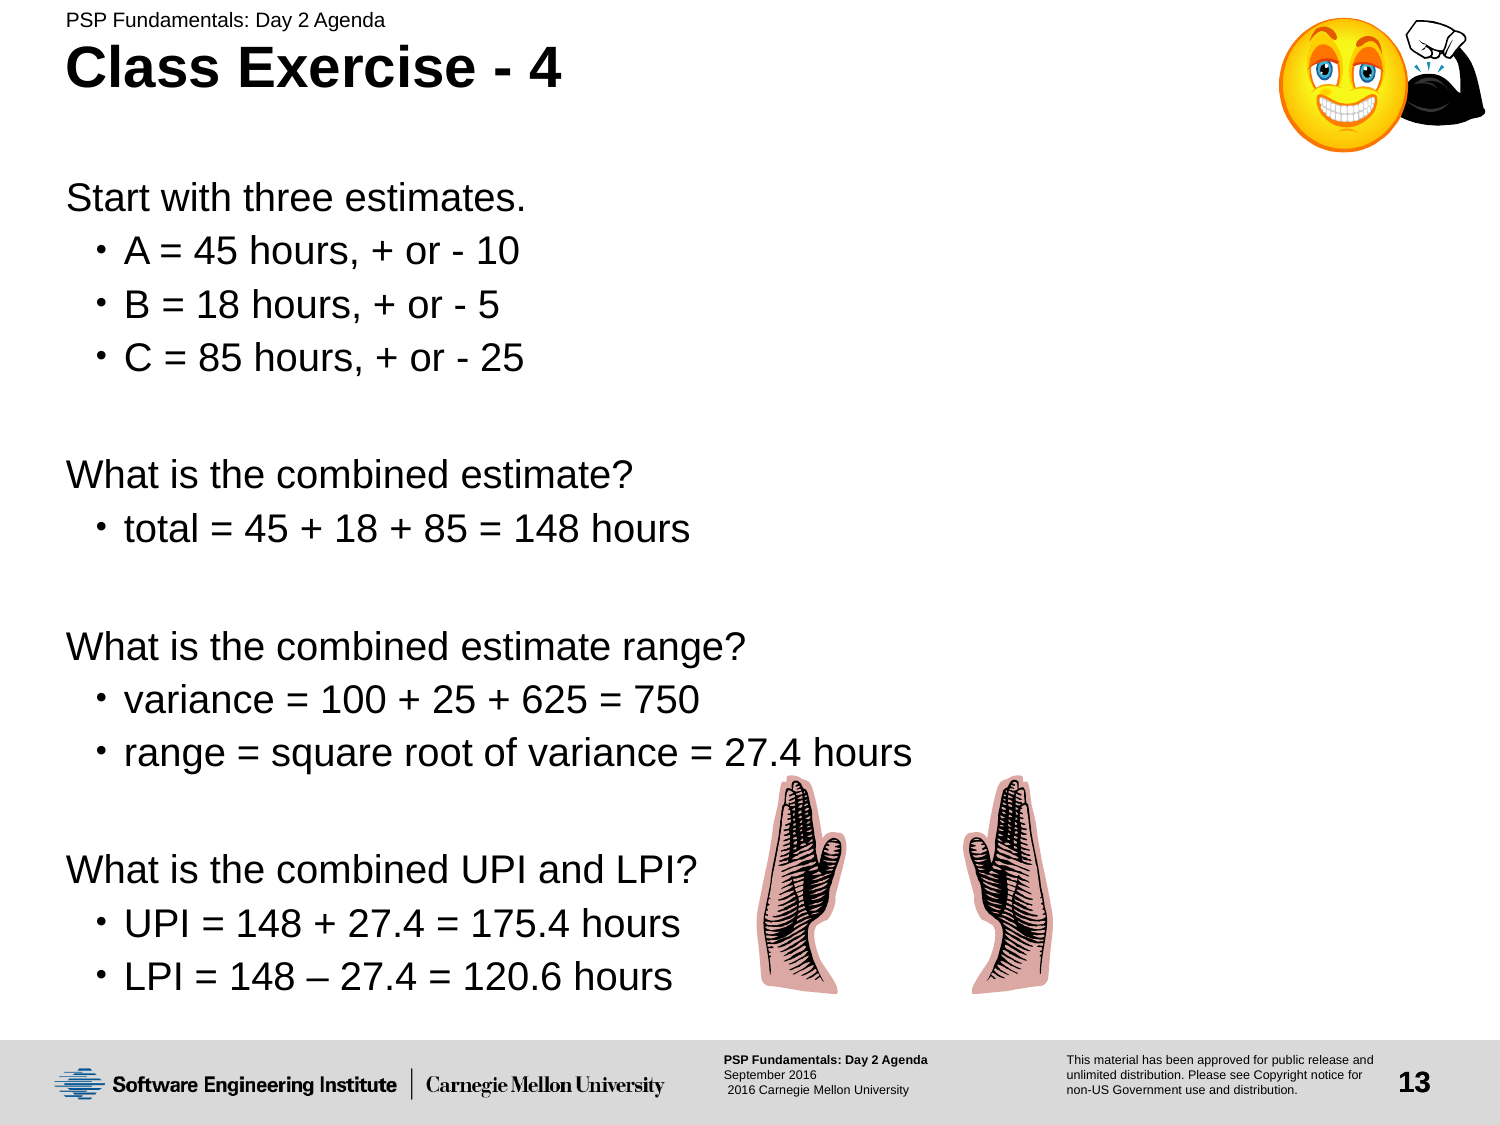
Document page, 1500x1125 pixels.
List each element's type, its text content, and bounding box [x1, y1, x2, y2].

picture [756, 774, 1054, 994]
title Class Exercise - 4 [65, 37, 1278, 148]
picture [1278, 17, 1486, 154]
picture [46, 1061, 673, 1104]
list Start with three estimates. A = 45 hours, + or - 10 B = 18 hours, + or - 5 C = 85 hours, + or - 25 What is the combined estimate? total = 45 + 18 + 85 = 148 hours What is the combined estimate range? variance = 100 + 25 + 625 = 750 range = square root of variance = 27.4 hours What is the combined UPI and LPI? UPI = 148 + 27.4 = 175.4 hours LPI = 148 – 27.4 = 120.6 hours [65, 177, 1431, 1000]
